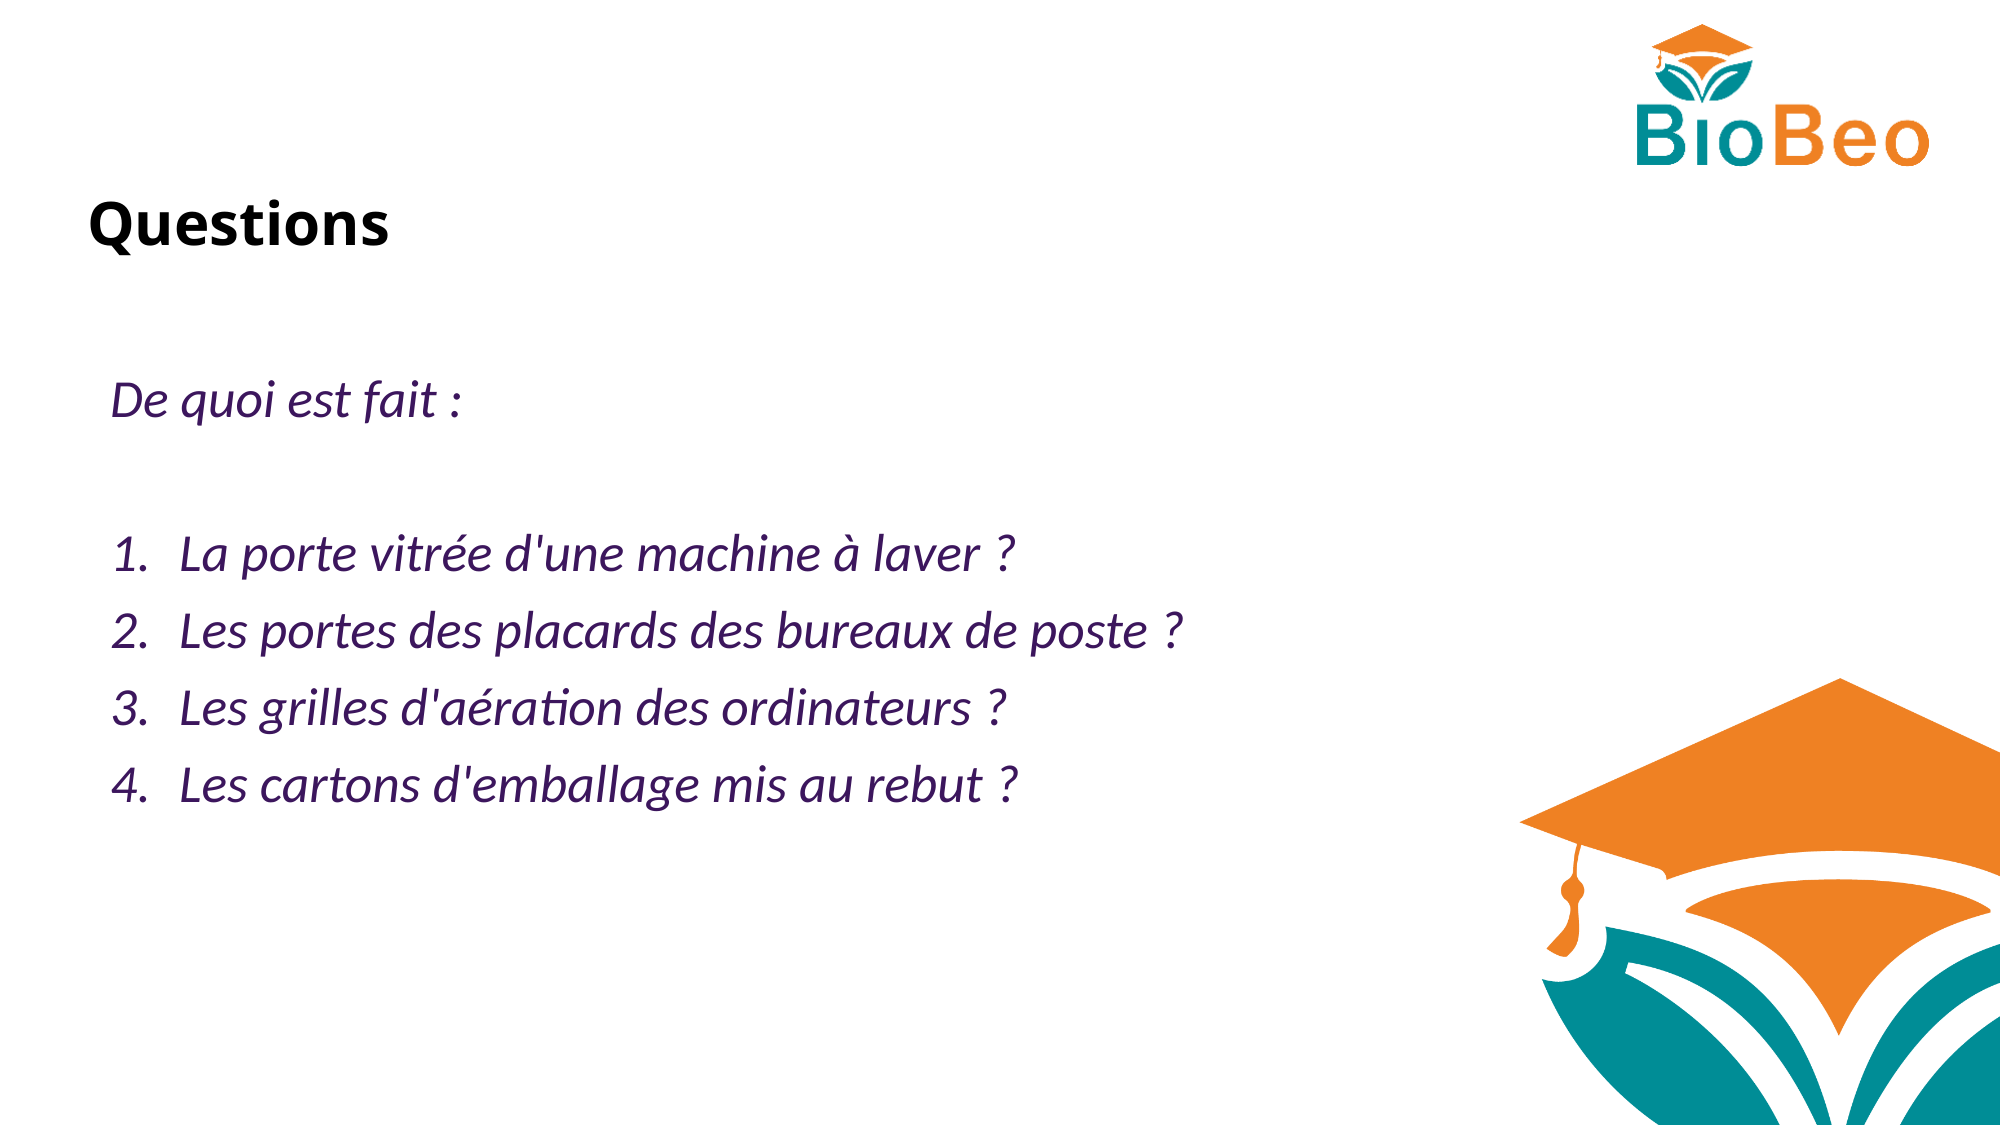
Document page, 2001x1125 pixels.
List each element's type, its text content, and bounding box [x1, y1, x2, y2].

title Questions [72, 185, 1933, 266]
subtitle De quoi est fait : La porte vitrée d'une machine à laver ? Les portes des placards des bureaux de poste ? Les grilles d'aération des ordinateurs ? Les cartons d'emballage mis au rebut ? [95, 363, 1958, 824]
picture [1478, 618, 2000, 1125]
picture [1635, 22, 1931, 168]
